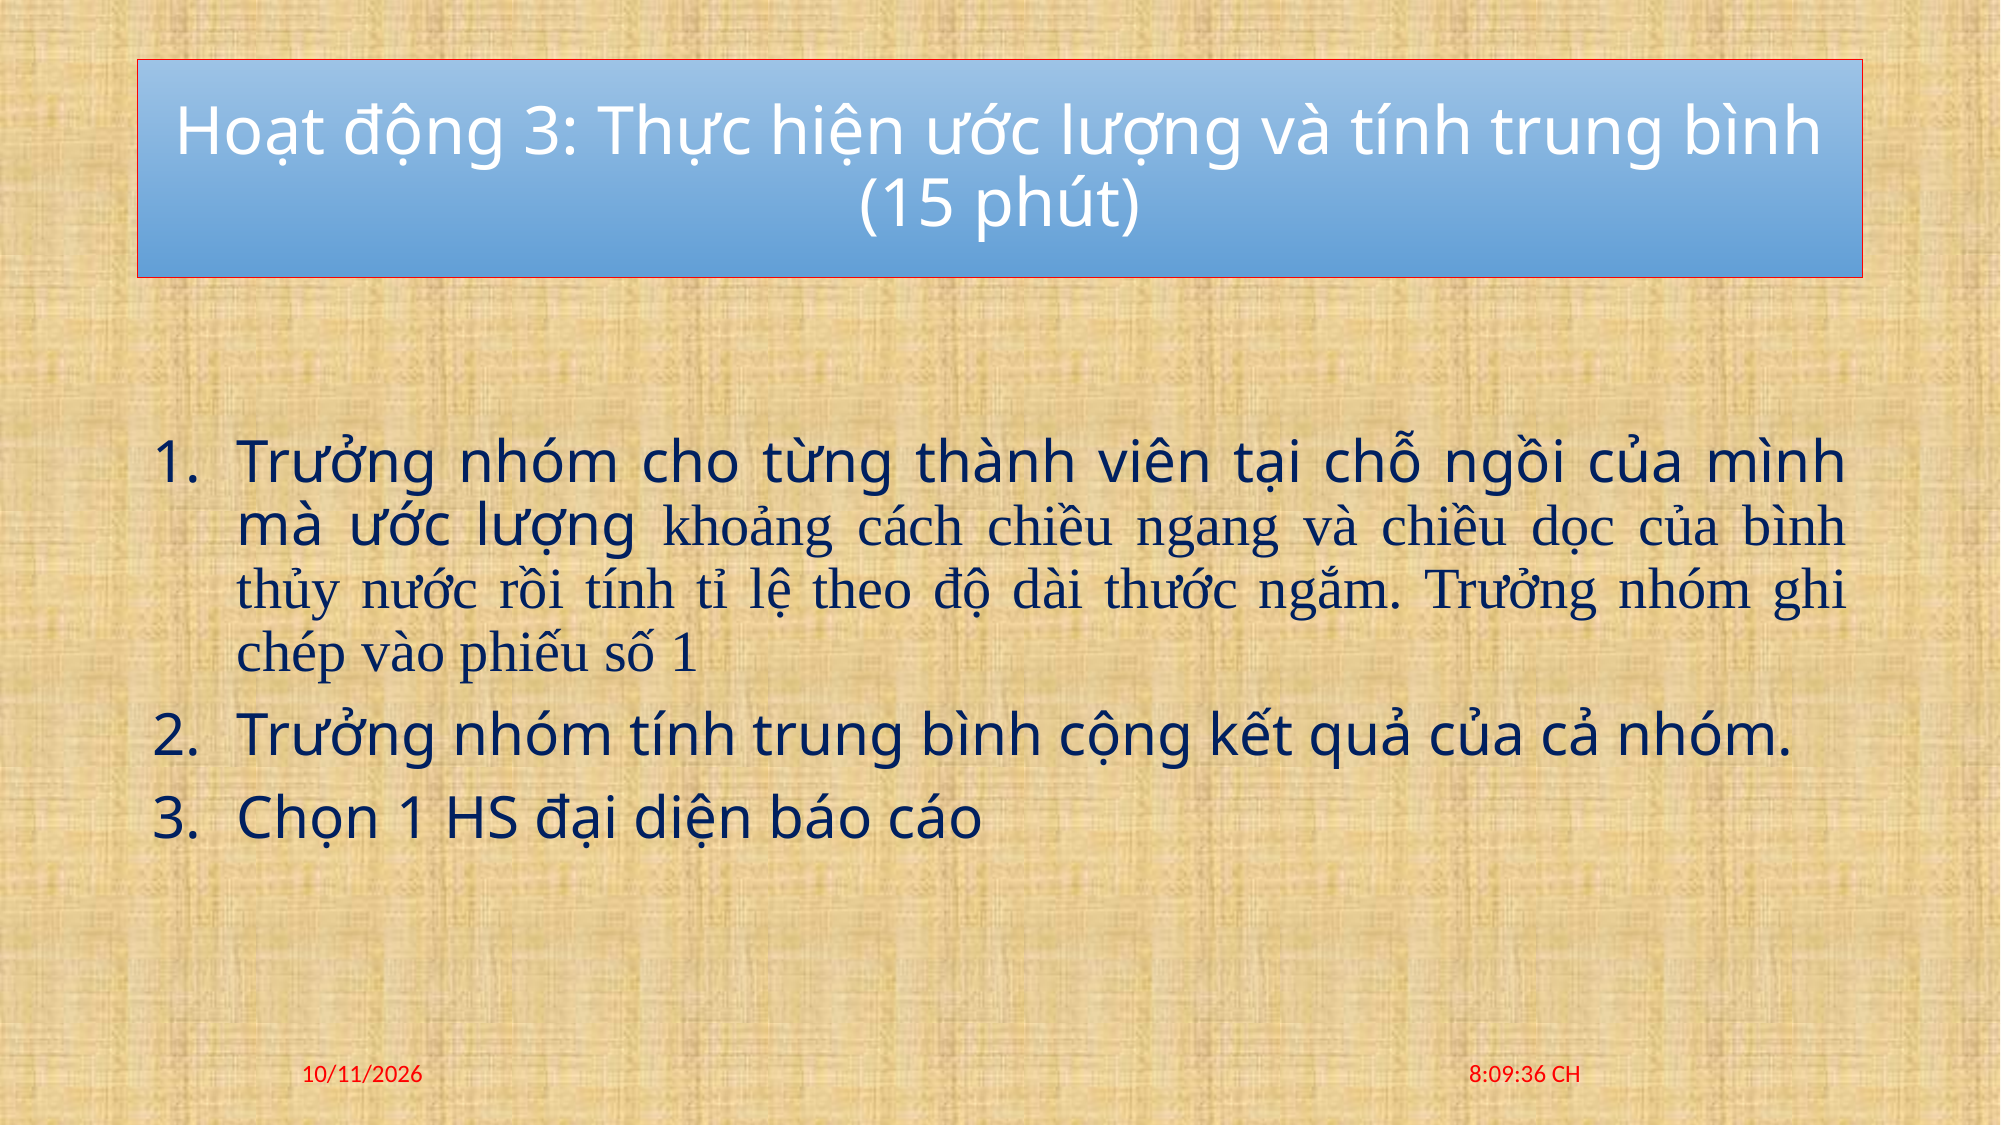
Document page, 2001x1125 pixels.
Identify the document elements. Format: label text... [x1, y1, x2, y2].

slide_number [137, 1042, 588, 1103]
title Hoạt động 3: Thực hiện ước lượng và tính trung bình (15 phút) [137, 59, 1863, 278]
list Trưởng nhóm cho từng thành viên tại chỗ ngồi của mình mà ước lượng khoảng cách chiều ngang và chiều dọc của bình thủy nước rồi tính tỉ lệ theo độ dài thước ngắm. Trưởng nhóm ghi chép vào phiếu số 1 Trưởng nhóm tính trung bình cộng kết quả của cả nhóm. Chọn 1 HS đại diện báo cáo [137, 424, 1863, 1014]
footer 8:09:36 CH [1187, 1042, 1863, 1103]
picture [0, 0, 2001, 1125]
